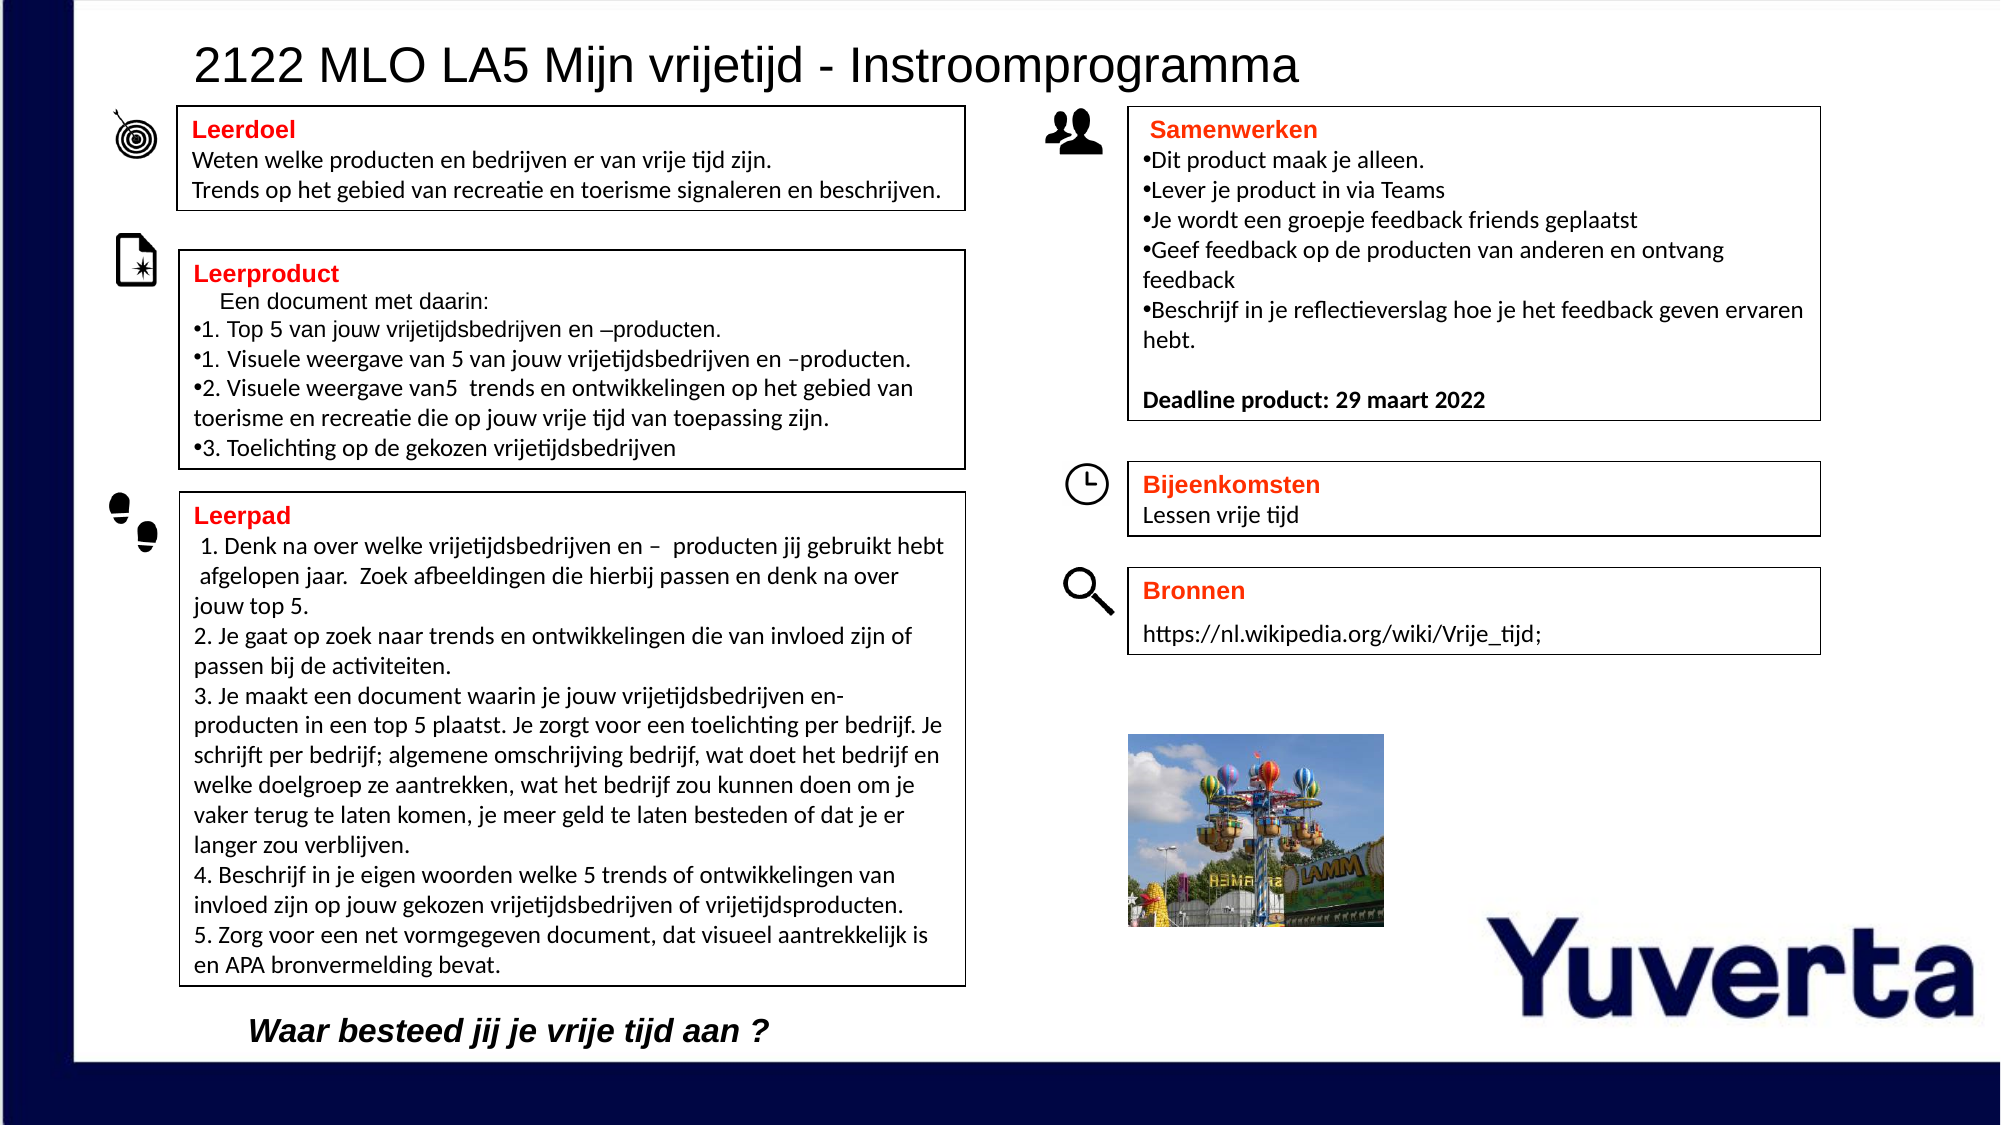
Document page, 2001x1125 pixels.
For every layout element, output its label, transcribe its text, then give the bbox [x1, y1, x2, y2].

picture [0, 0, 2001, 1125]
text_box Bijeenkomsten Lessen vrije tijd [1128, 461, 1821, 536]
text_box Leerdoel Weten welke producten en bedrijven er van vrije tijd zijn. Trends op het gebied van recreatie en toerisme signaleren en beschrijven. [177, 105, 966, 211]
text_box Leerproduct Een document met daarin: 1. Top 5 van jouw vrijetijdsbedrijven en –producten. 1. Visuele weergave van 5 van jouw vrijetijdsbedrijven en –producten. 2. Visuele weergave van5 trends en ontwikkelingen op het gebied van toerisme en recreatie die op jouw vrije tijd van toepassing zijn. 3. Toelichting op de gekozen vrijetijdsbedrijven [178, 249, 966, 470]
text_box Leerpad 1. Denk na over welke vrijetijdsbedrijven en – producten jij gebruikt hebt afgelopen jaar. Zoek afbeeldingen die hierbij passen en denk na over jouw top 5. 2. Je gaat op zoek naar trends en ontwikkelingen die van invloed zijn of passen bij de activiteiten. 3. Je maakt een document waarin je jouw vrijetijdsbedrijven en- producten in een top 5 plaatst. Je zorgt voor een toelichting per bedrijf. Je schrijft per bedrijf; algemene omschrijving bedrijf, wat doet het bedrijf en welke doelgroep ze aantrekken, wat het bedrijf zou kunnen doen om je vaker terug te laten komen, je meer geld te laten besteden of dat je er langer zou verblijven. 4. Beschrijf in je eigen woorden welke 5 trends of ontwikkelingen van invloed zijn op jouw gekozen vrijetijdsbedrijven of vrijetijdsproducten. 5. Zorg voor een net vormgegeven document, dat visueel aantrekkelijk is en APA bronvermelding bevat. [179, 492, 966, 986]
text_box Samenwerken Dit product maak je alleen. Lever je product in via Teams Je wordt een groepje feedback friends geplaatst Geef feedback op de producten van anderen en ontvang feedback Beschrijf in je reflectieverslag hoe je het feedback geven ervaren hebt. Deadline product: 29 maart 2022 [1128, 106, 1821, 421]
text_box Waar besteed jij je vrije tijd aan ? [233, 1002, 797, 1057]
text_box 2122 MLO LA5 Mijn vrijetijd - Instroomprogramma [178, 25, 1485, 101]
text_box Bronnen https://nl.wikipedia.org/wiki/Vrije_tijd; [1128, 567, 1821, 655]
